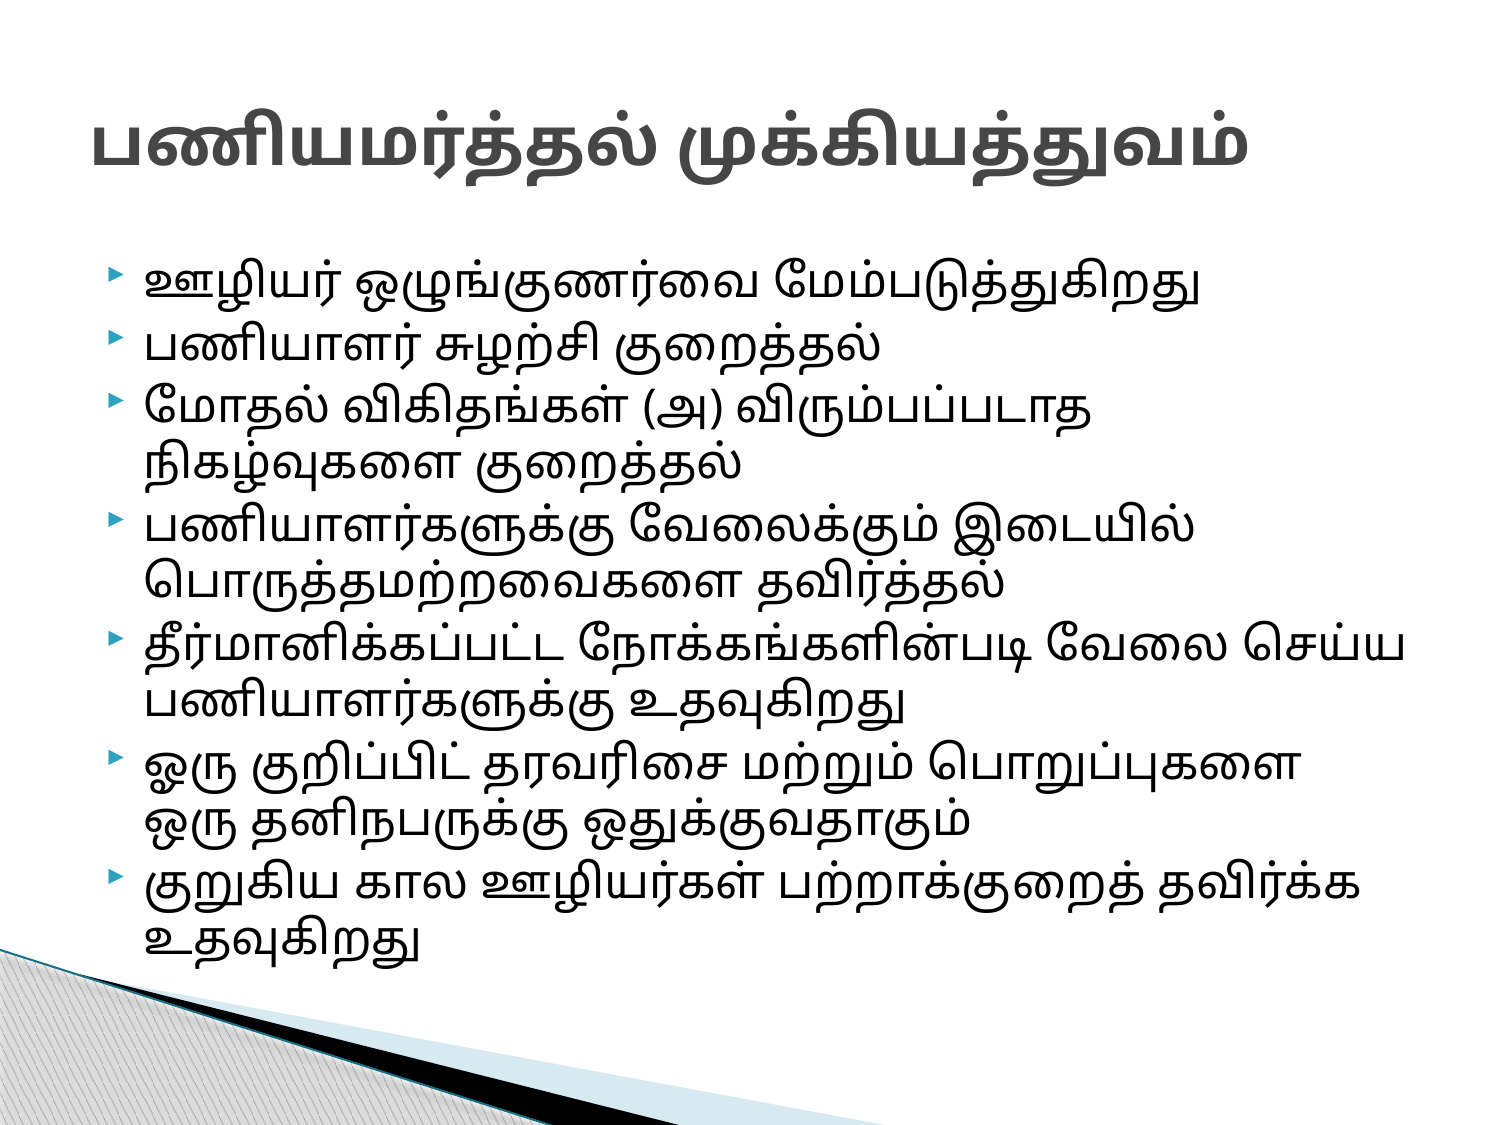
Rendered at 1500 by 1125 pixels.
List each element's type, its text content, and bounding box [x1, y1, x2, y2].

list ஊழியர் ஒழுங்குணர்வை மேம்படுத்துகிறது பணியாளர் சுழற்சி குறைத்தல் மோதல் விகிதங்கள் (அ) விரும்பப்படாத நிகழ்வுகளை குறைத்தல் பணியாளர்களுக்கு வேலைக்கும் இடையில் பொருத்தமற்றவைகளை தவிர்த்தல் தீர்மானிக்கப்பட்ட நோக்கங்களின்படி வேலை செய்ய பணியாளர்களுக்கு உதவுகிறது ஓரு குறிப்பிட் தரவரிசை மற்றும் பொறுப்புகளை ஒரு தனிநபருக்கு ஒதுக்குவதாகும் குறுகிய கால ஊழியர்கள் பற்றாக்குறைத் தவிர்க்க உதவுகிறது [75, 243, 1425, 986]
title பணியமர்த்தல் முக்கியத்துவம் [75, 45, 1425, 233]
